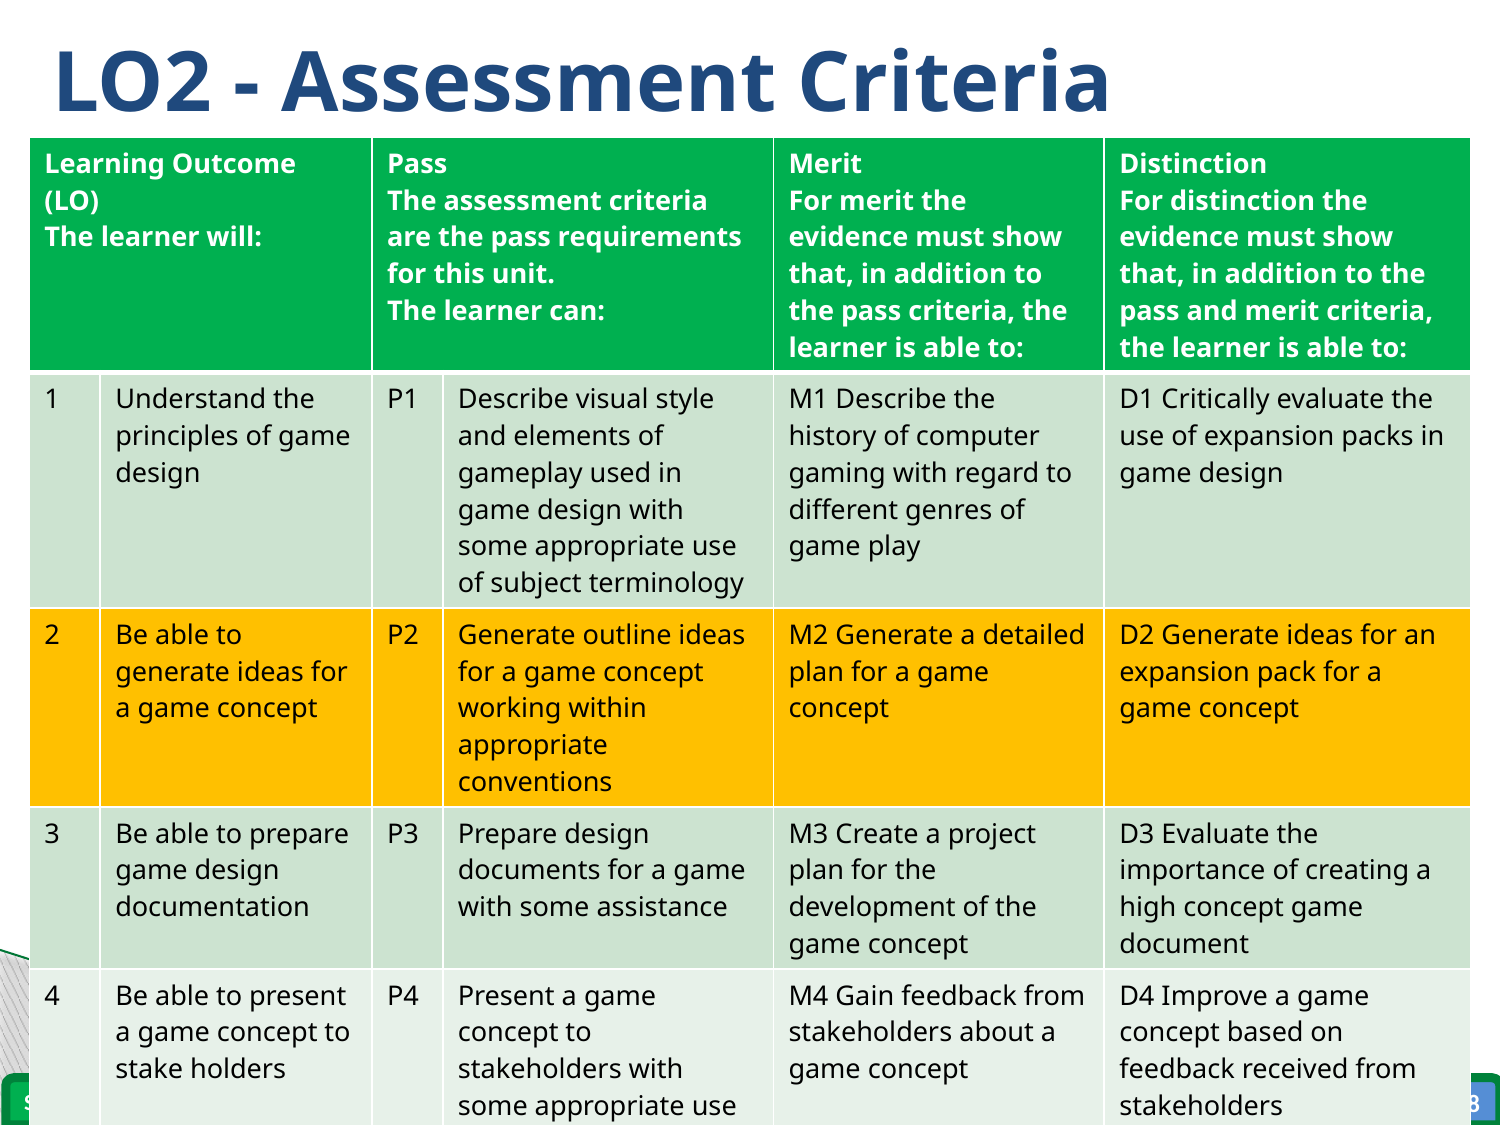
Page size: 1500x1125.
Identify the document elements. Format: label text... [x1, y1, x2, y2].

table_cell M2 Generate a detailed plan for a game concept [774, 609, 1103, 806]
table_cell Understand the principles of game design [101, 375, 371, 607]
table_header Pass The assessment criteria are the pass requirements for this unit. The learner can: [373, 138, 773, 370]
table_cell 1 [30, 375, 99, 607]
table_cell Be able to generate ideas for a game concept [101, 609, 371, 806]
table_cell 4 [30, 970, 99, 1125]
table_cell Describe visual style and elements of gameplay used in game design with some appropriate use of subject terminology [444, 375, 773, 607]
table_cell 2 [30, 609, 99, 806]
table_header Learning Outcome (LO) The learner will: [30, 138, 371, 370]
table_header Merit For merit the evidence must show that, in addition to the pass criteria, the learner is able to: [774, 138, 1103, 370]
table_cell Generate outline ideas for a game concept working within appropriate conventions [444, 609, 773, 806]
table_cell P2 [373, 609, 442, 806]
title LO2 - Assessment Criteria [37, 19, 1471, 138]
table_cell D1 Critically evaluate the use of expansion packs in game design [1105, 375, 1470, 607]
table_cell D2 Generate ideas for an expansion pack for a game concept [1105, 609, 1470, 806]
table_cell M3 Create a project plan for the development of the game concept [774, 808, 1103, 968]
table_cell D4 Improve a game concept based on feedback received from stakeholders [1105, 970, 1470, 1125]
table_cell D3 Evaluate the importance of creating a high concept game document [1105, 808, 1470, 968]
table_cell M4 Gain feedback from stakeholders about a game concept [774, 970, 1103, 1125]
table_header Distinction For distinction the evidence must show that, in addition to the pass and merit criteria, the learner is able to: [1105, 138, 1470, 370]
table_cell 3 [30, 808, 99, 968]
table_cell P1 [373, 375, 442, 607]
table_cell Prepare design documents for a game with some assistance [444, 808, 773, 968]
table_cell Present a game concept to stakeholders with some appropriate use of subject terminology [444, 970, 773, 1125]
table_cell Be able to prepare game design documentation [101, 808, 371, 968]
table_cell Be able to present a game concept to stake holders [101, 970, 371, 1125]
table_cell P3 [373, 808, 442, 968]
table_cell P4 [373, 970, 442, 1125]
table_cell M1 Describe the history of computer gaming with regard to different genres of game play [774, 375, 1103, 607]
